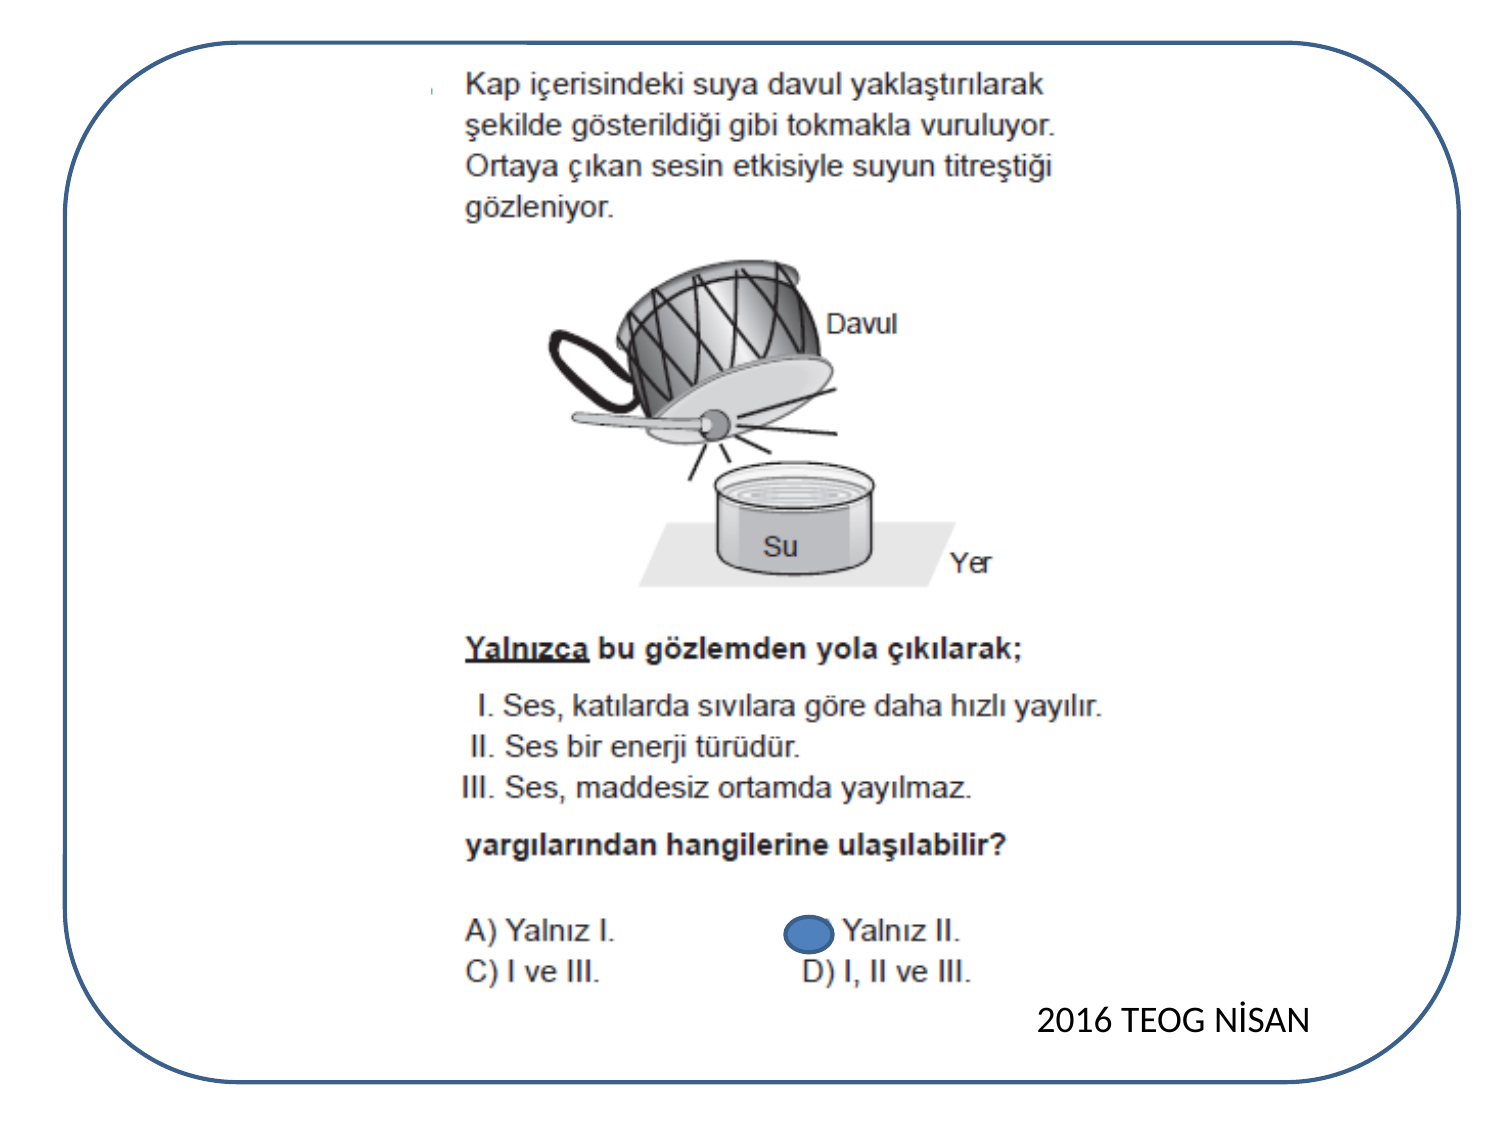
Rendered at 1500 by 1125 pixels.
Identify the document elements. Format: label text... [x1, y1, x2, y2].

text_box 2016 TEOG NİSAN [1021, 987, 1332, 1093]
text_box [62, 40, 1461, 1085]
picture [430, 54, 1116, 1054]
